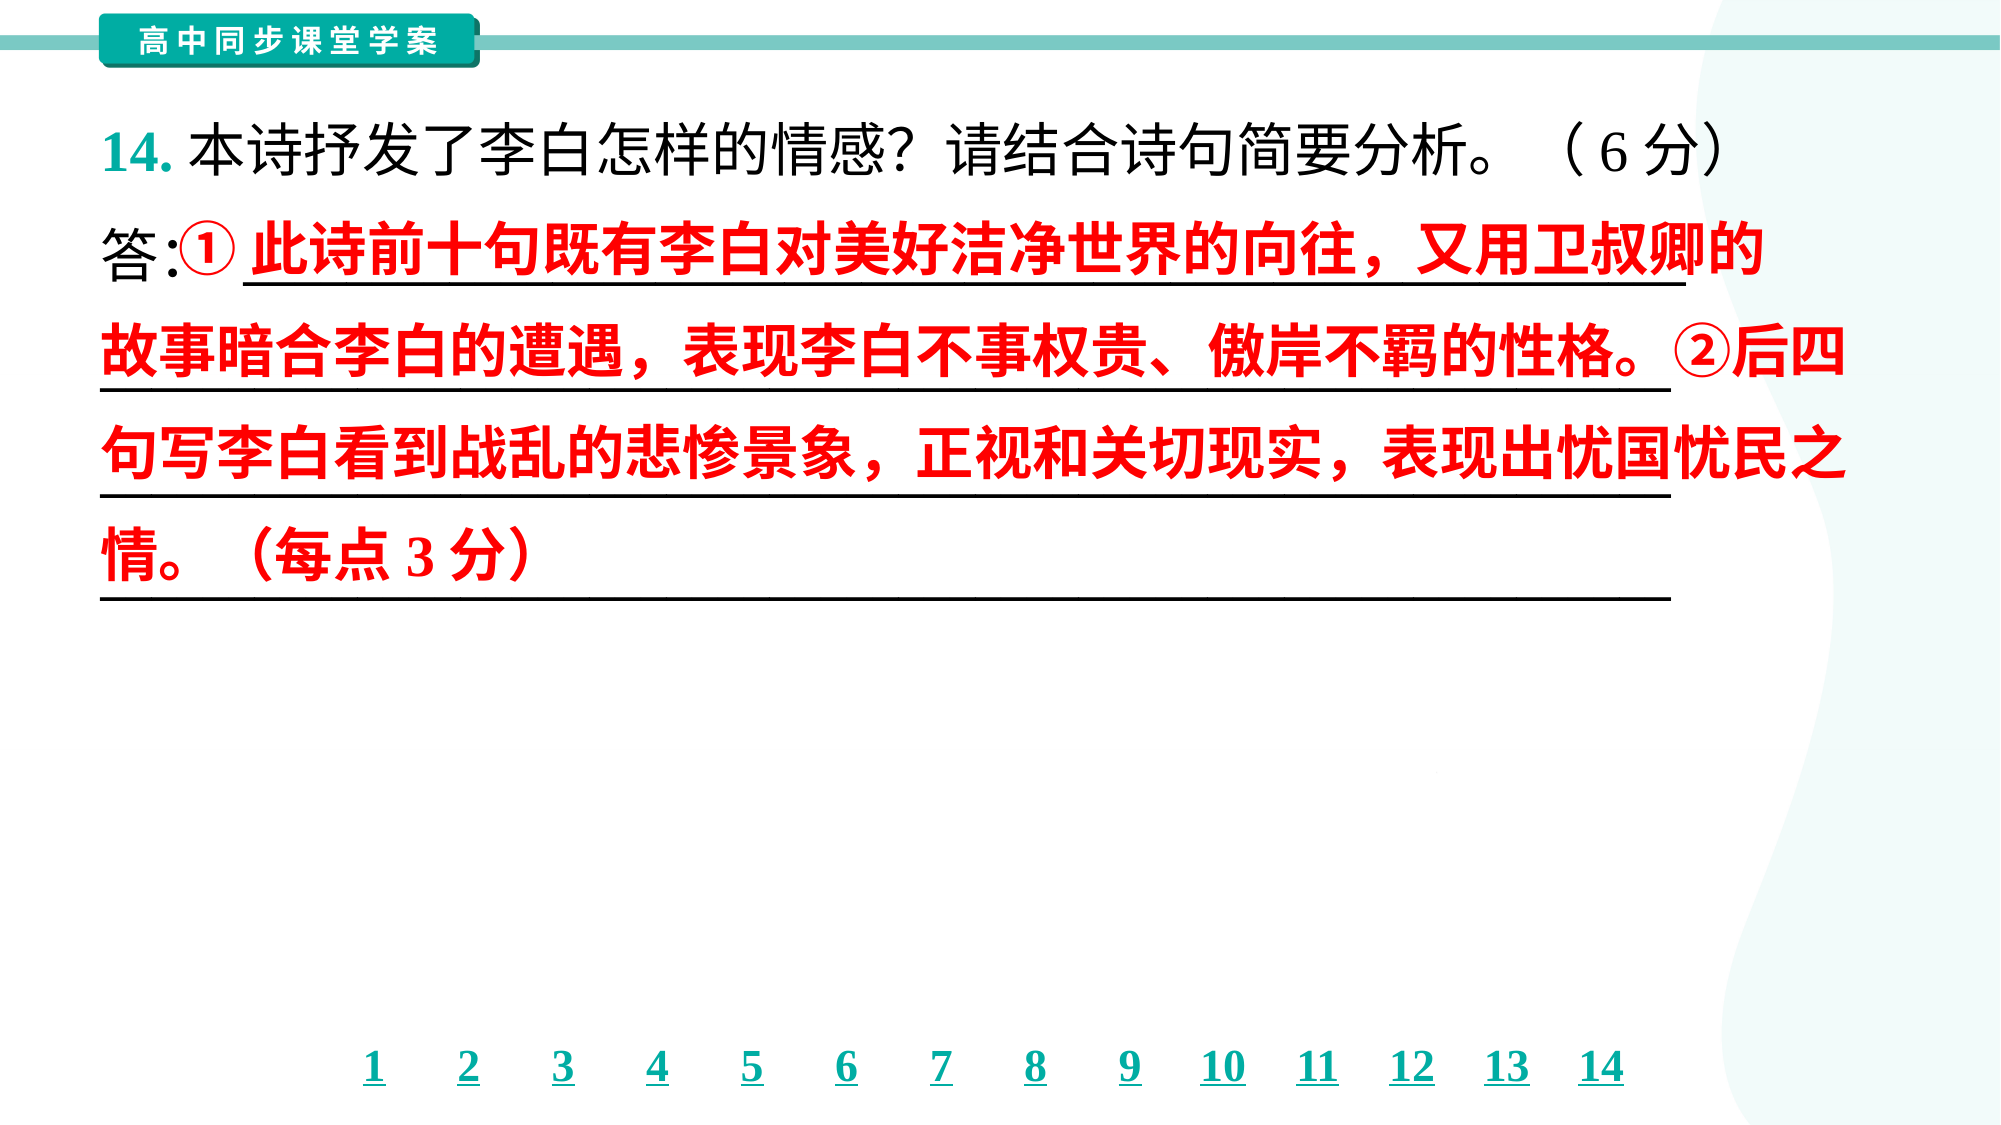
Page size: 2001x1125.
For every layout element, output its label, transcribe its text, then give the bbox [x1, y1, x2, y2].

text_box ①此诗前十句既有李白对美好洁净世界的向往，又用卫叔卿的 故事暗合李白的遭遇，表现李白不事权贵、傲岸不羁的性格。②后四 句写李白看到战乱的悲惨景象，正视和关切现实，表现出忧国忧民之 情。（每点3分） [100, 179, 1899, 577]
text_box 14.本诗抒发了李白怎样的情感？请结合诗句简要分析。（6分） 答： ________________________________________________________ _____________________________________________________________ _____________________________________________________________ _____________________________________________________________ [100, 577, 1899, 589]
text_box 14.本诗抒发了李白怎样的情感？请结合诗句简要分析。（6分） 答： ________________________________________________________ _____________________________________________________________ _____________________________________________________________ _____________________________________________________________ [100, 76, 1899, 179]
picture [0, 0, 2000, 1125]
